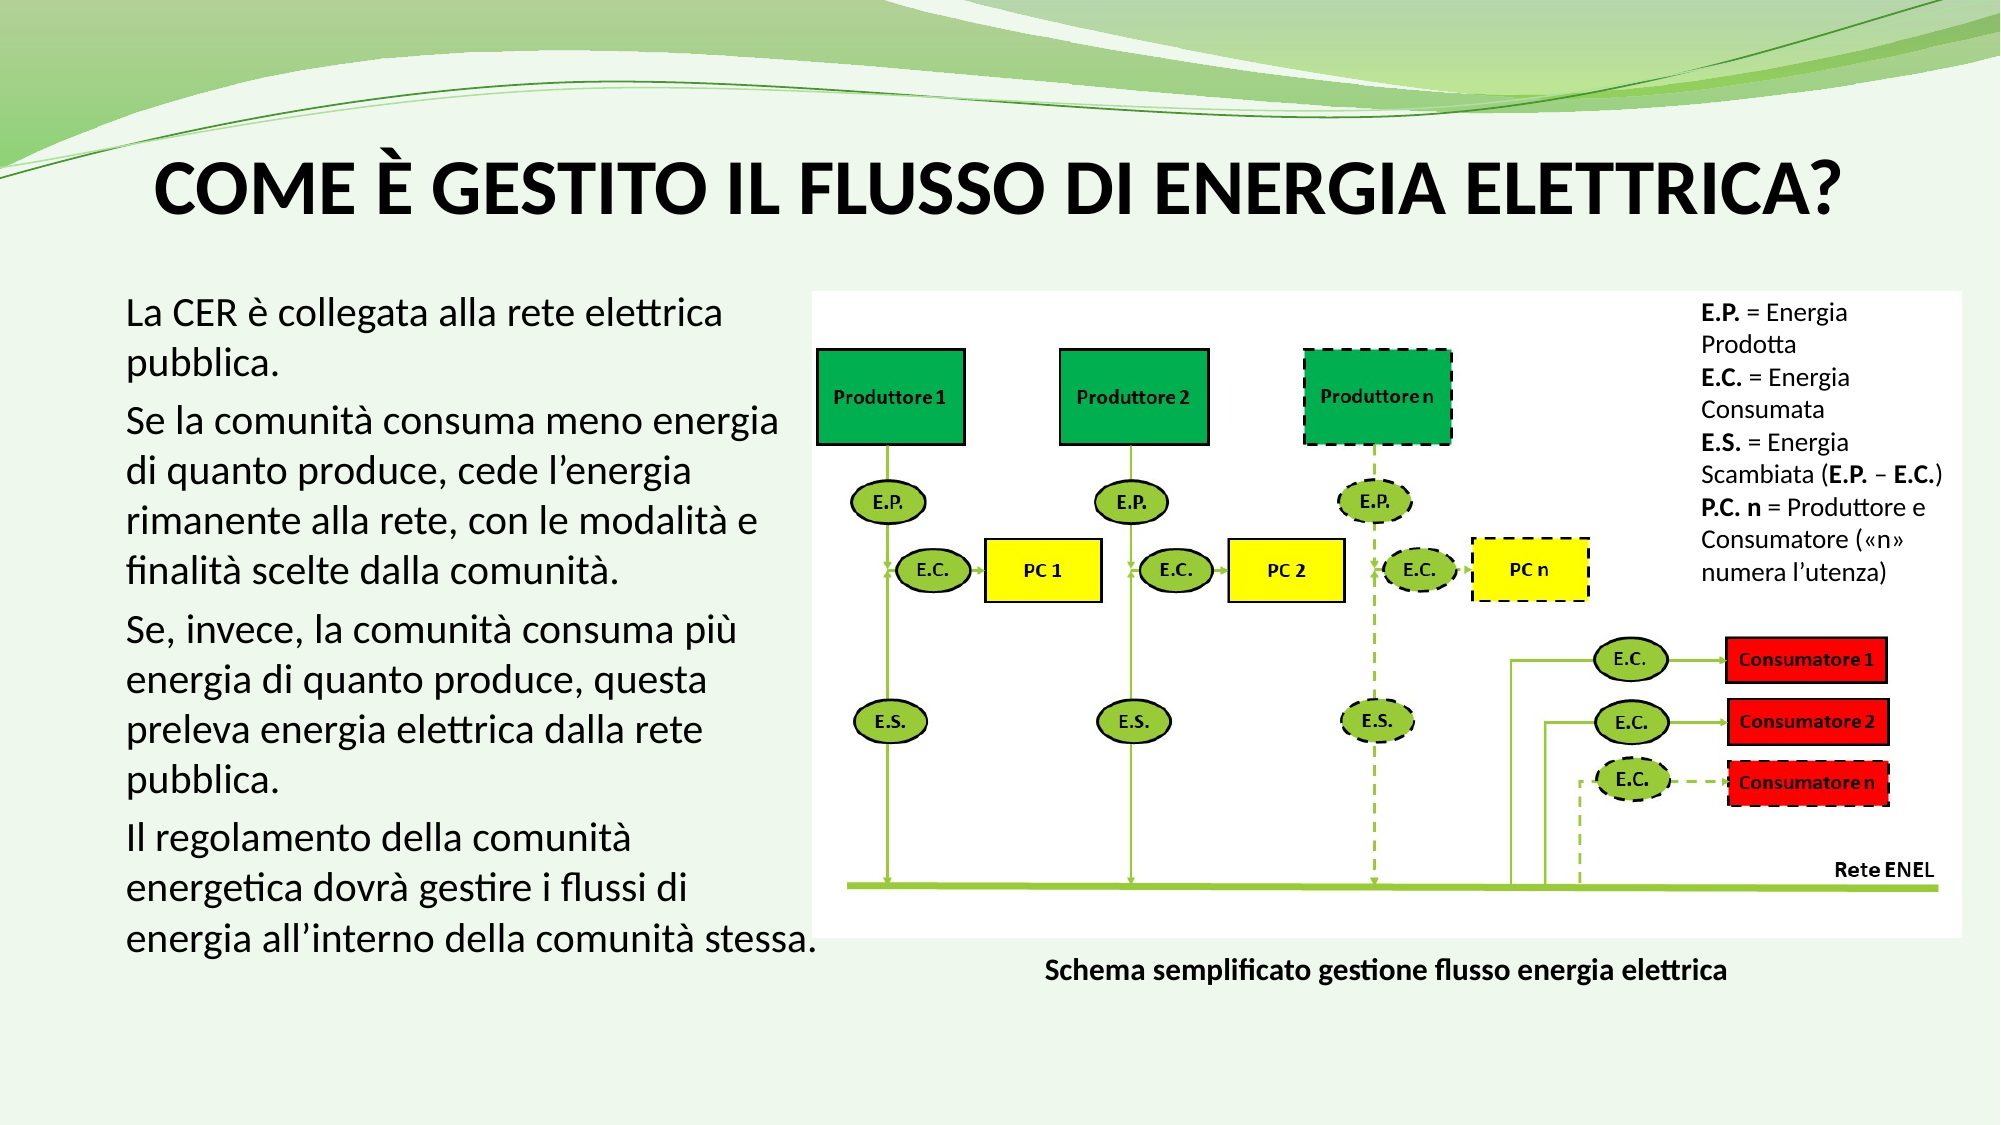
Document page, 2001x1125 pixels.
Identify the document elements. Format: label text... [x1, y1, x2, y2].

list La CER è collegata alla rete elettrica pubblica. Se la comunità consuma meno energia di quanto produce, cede l’energia rimanente alla rete, con le modalità e finalità scelte dalla comunità. Se, invece, la comunità consuma più energia di quanto produce, questa preleva energia elettrica dalla rete pubblica. Il regolamento della comunità energetica dovrà gestire i flussi di energia all’interno della comunità stessa. [111, 276, 834, 1052]
title COME È GESTITO IL FLUSSO DI ENERGIA ELETTRICA? [0, 77, 2000, 294]
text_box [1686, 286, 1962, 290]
picture [812, 290, 1962, 938]
text_box Schema semplificato gestione flusso energia elettrica [812, 949, 1962, 994]
